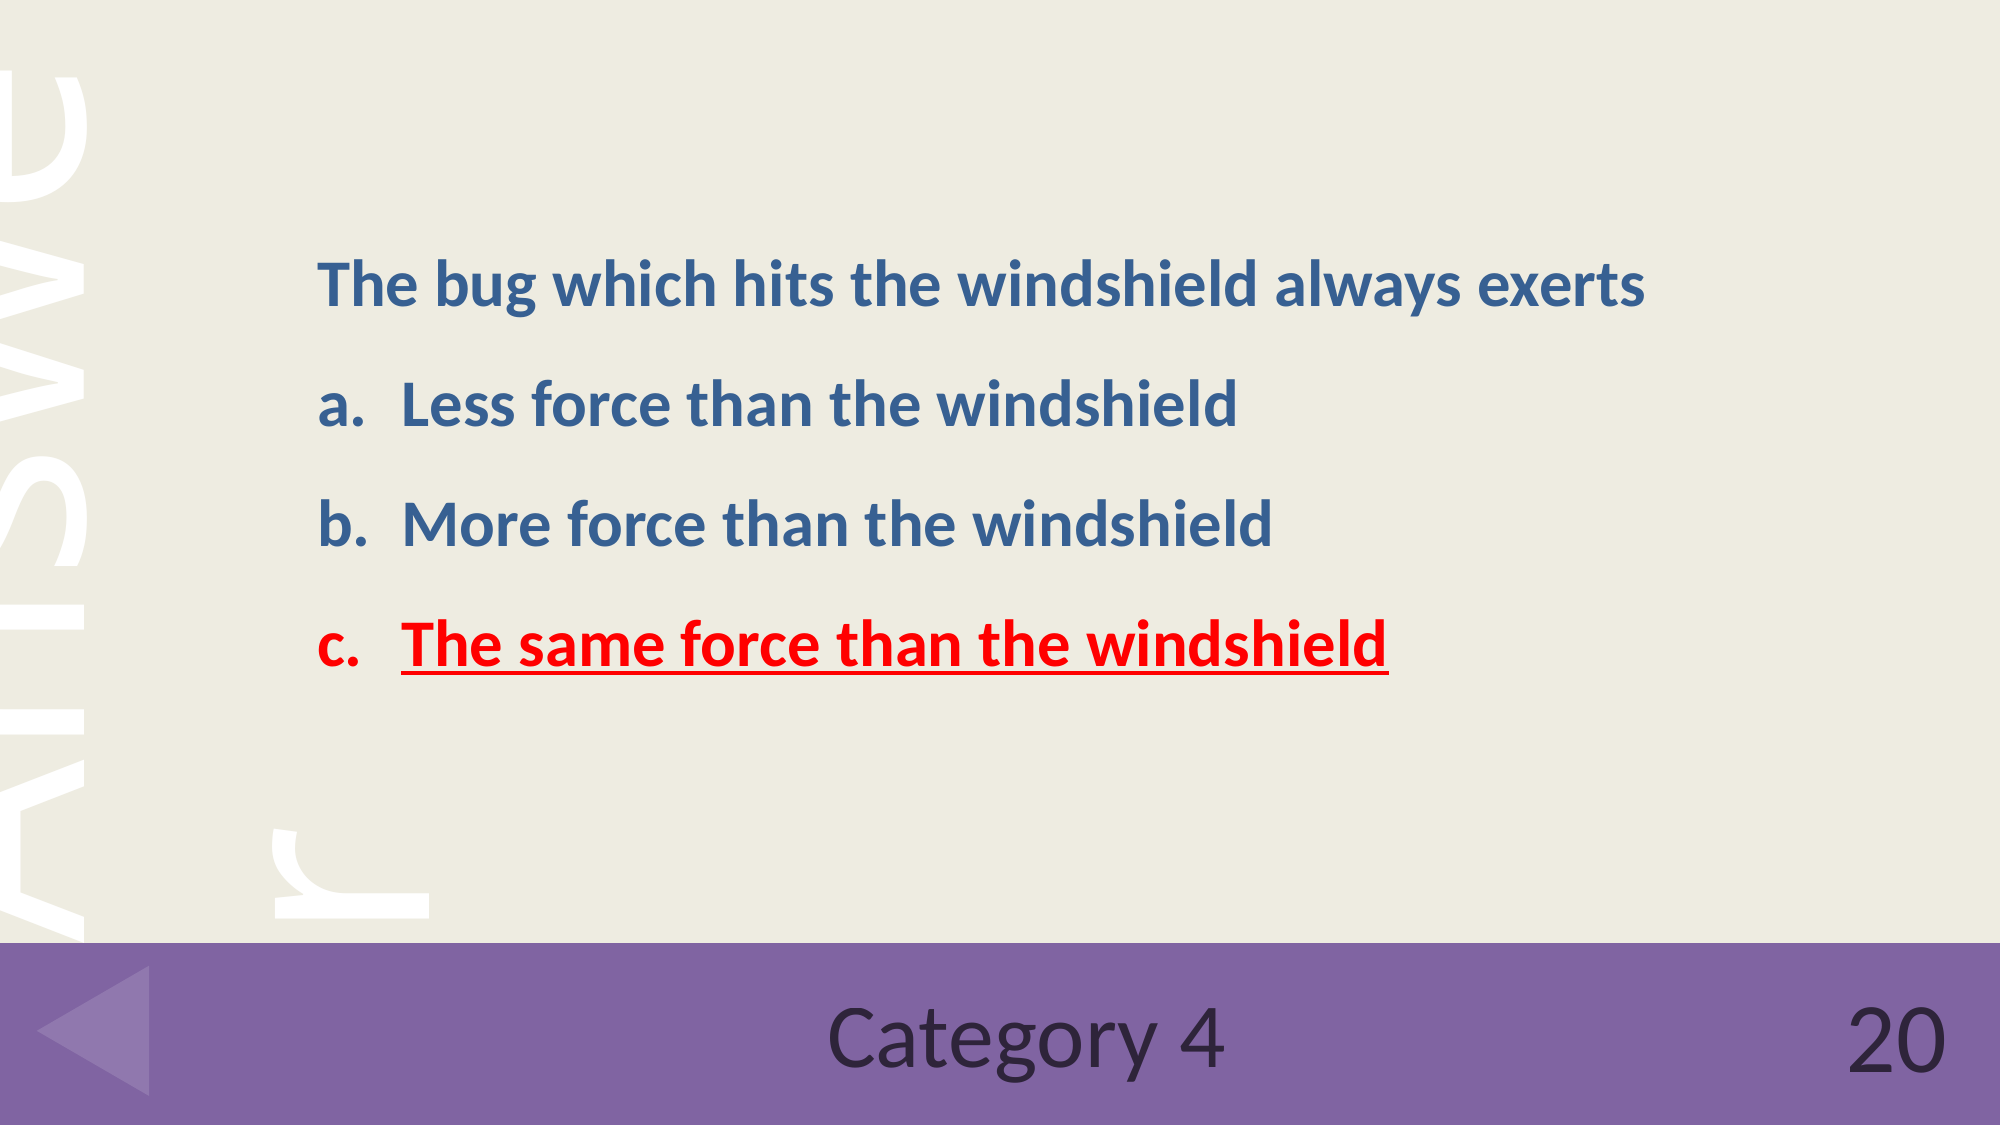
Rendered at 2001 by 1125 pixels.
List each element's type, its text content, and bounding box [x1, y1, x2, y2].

list The bug which hits the windshield always exerts Less force than the windshield More force than the windshield The same force than the windshield [302, 161, 1889, 839]
list 20 [1927, 967, 1963, 1097]
title Category 4 [126, 937, 1927, 1125]
